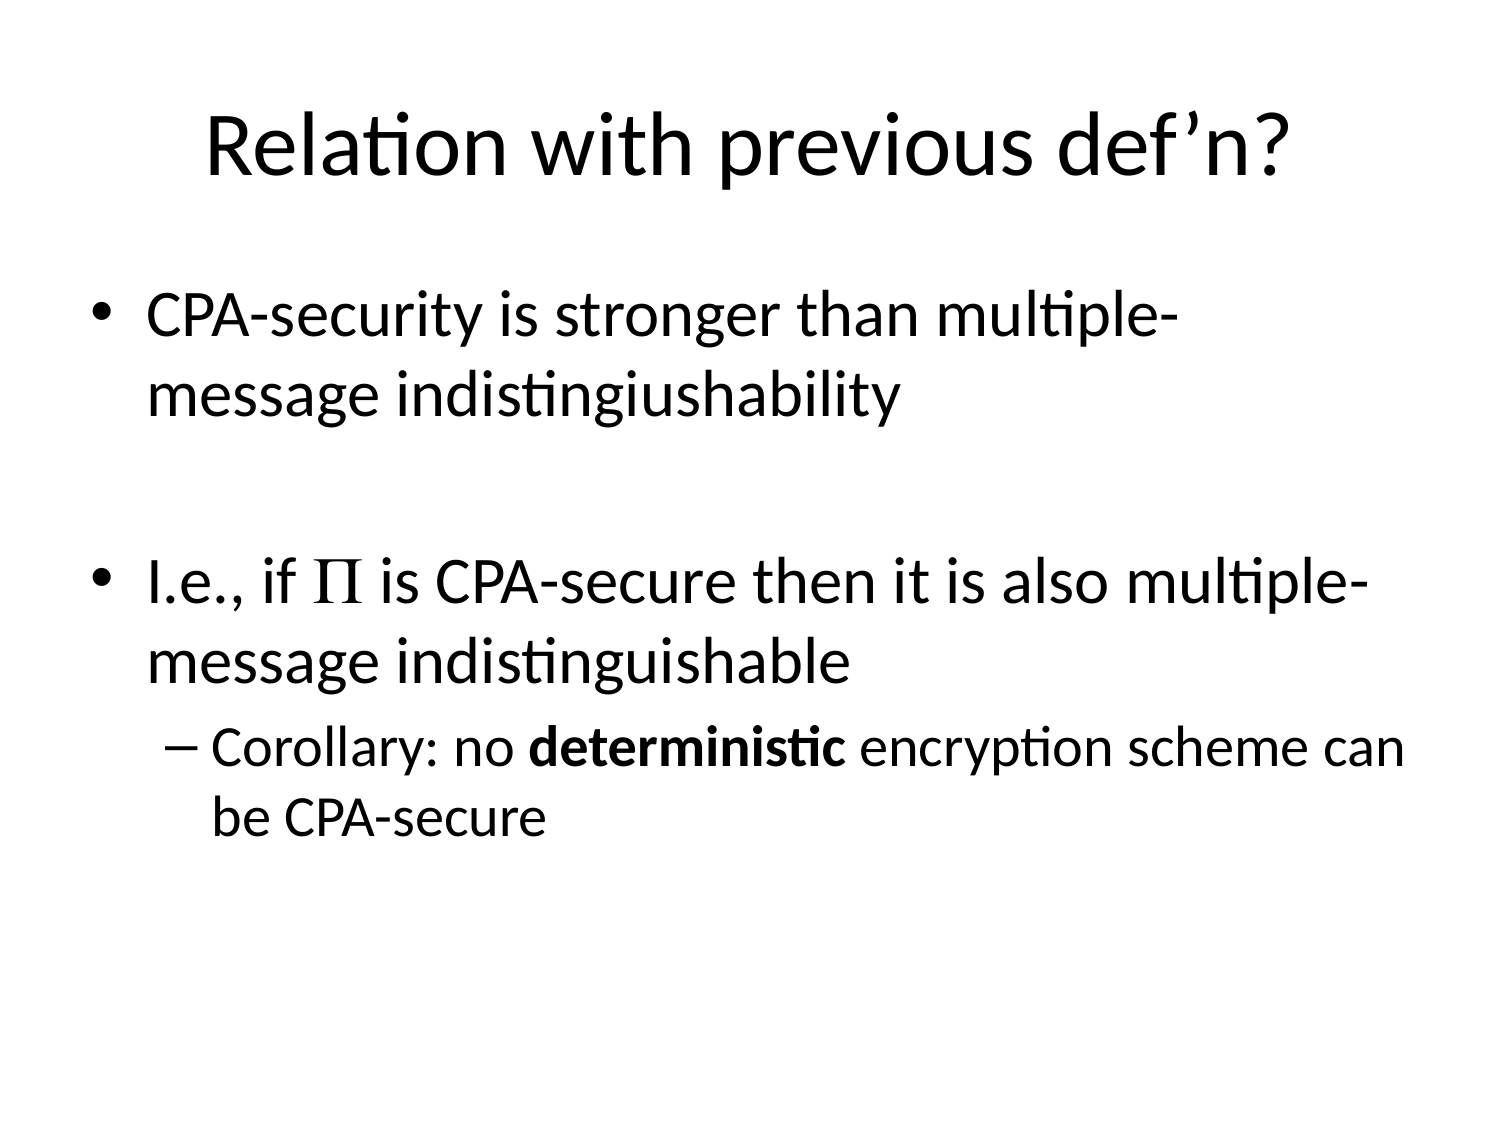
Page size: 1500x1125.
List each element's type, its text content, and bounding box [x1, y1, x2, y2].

list CPA-security is stronger than multiple-message indistingiushability I.e., if  is CPA-secure then it is also multiple-message indistinguishable Corollary: no deterministic encryption scheme can be CPA-secure [75, 262, 1425, 1005]
title Relation with previous def’n? [75, 45, 1425, 233]
